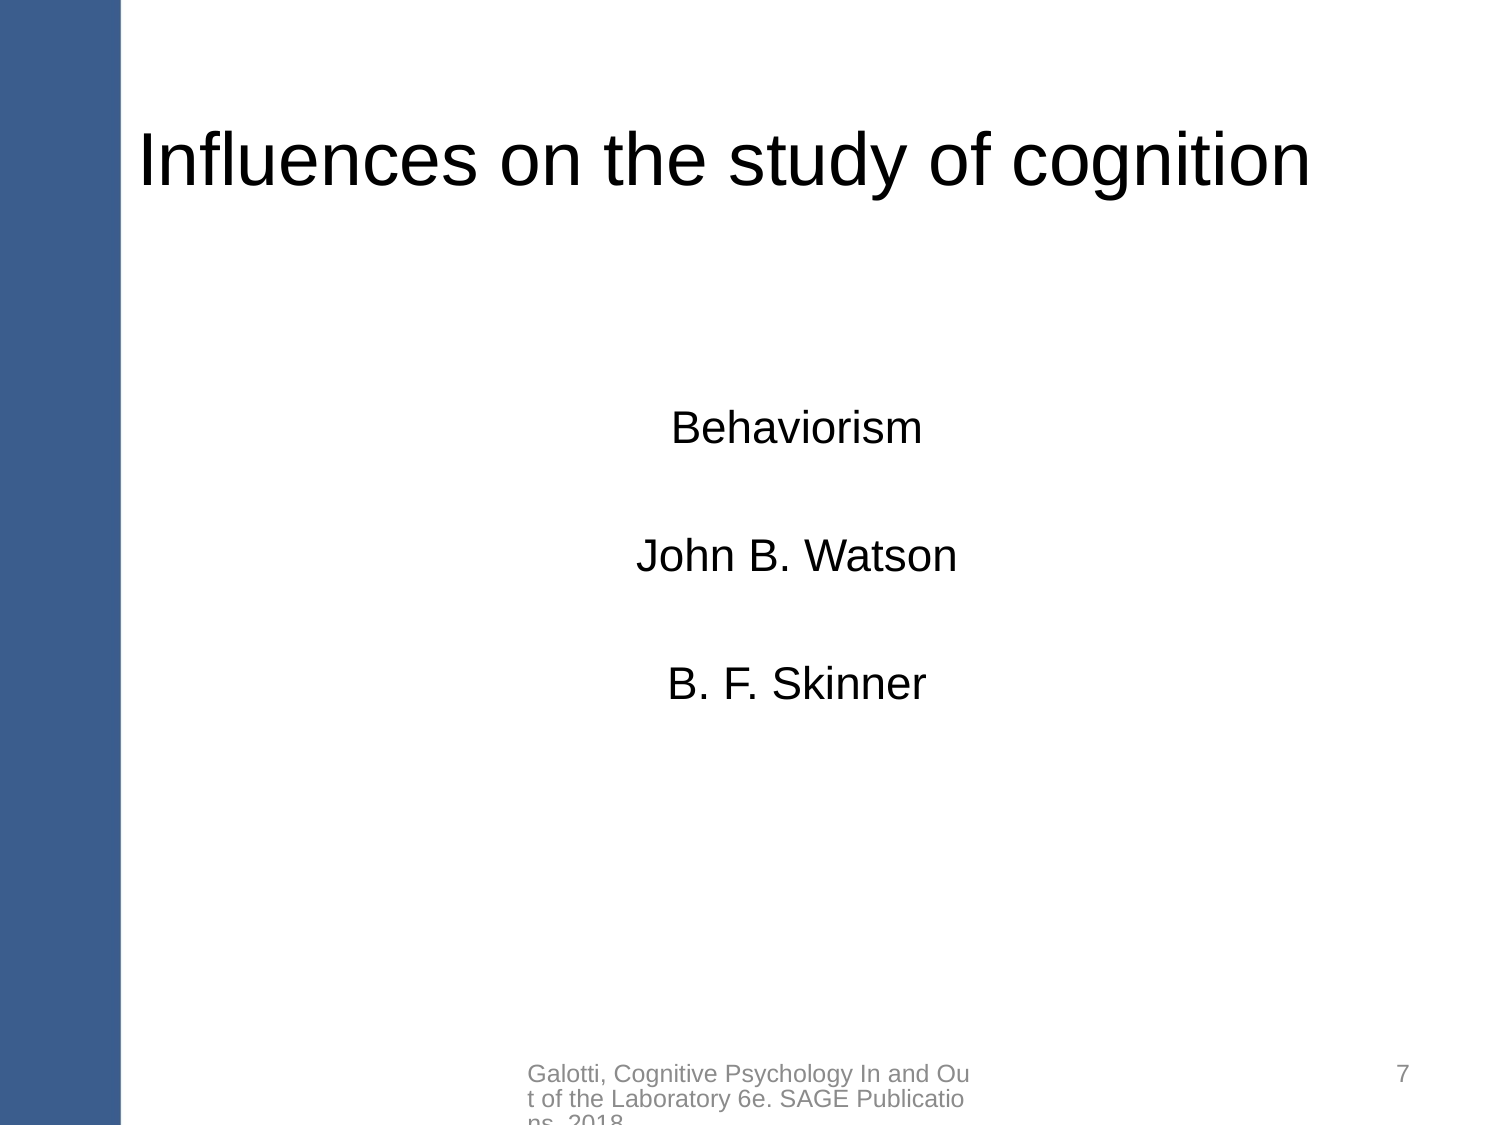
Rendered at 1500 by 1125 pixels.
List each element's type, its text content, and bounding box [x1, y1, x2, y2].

slide_number 7 [1074, 1042, 1425, 1103]
picture [0, 0, 1500, 1125]
footer Galotti, Cognitive Psychology In and Out of the Laboratory 6e. SAGE Publications, 2018. [512, 1042, 988, 1103]
title Influences on the study of cognition [122, 90, 1473, 221]
list Behaviorism John B. Watson B. F. Skinner [122, 325, 1473, 796]
